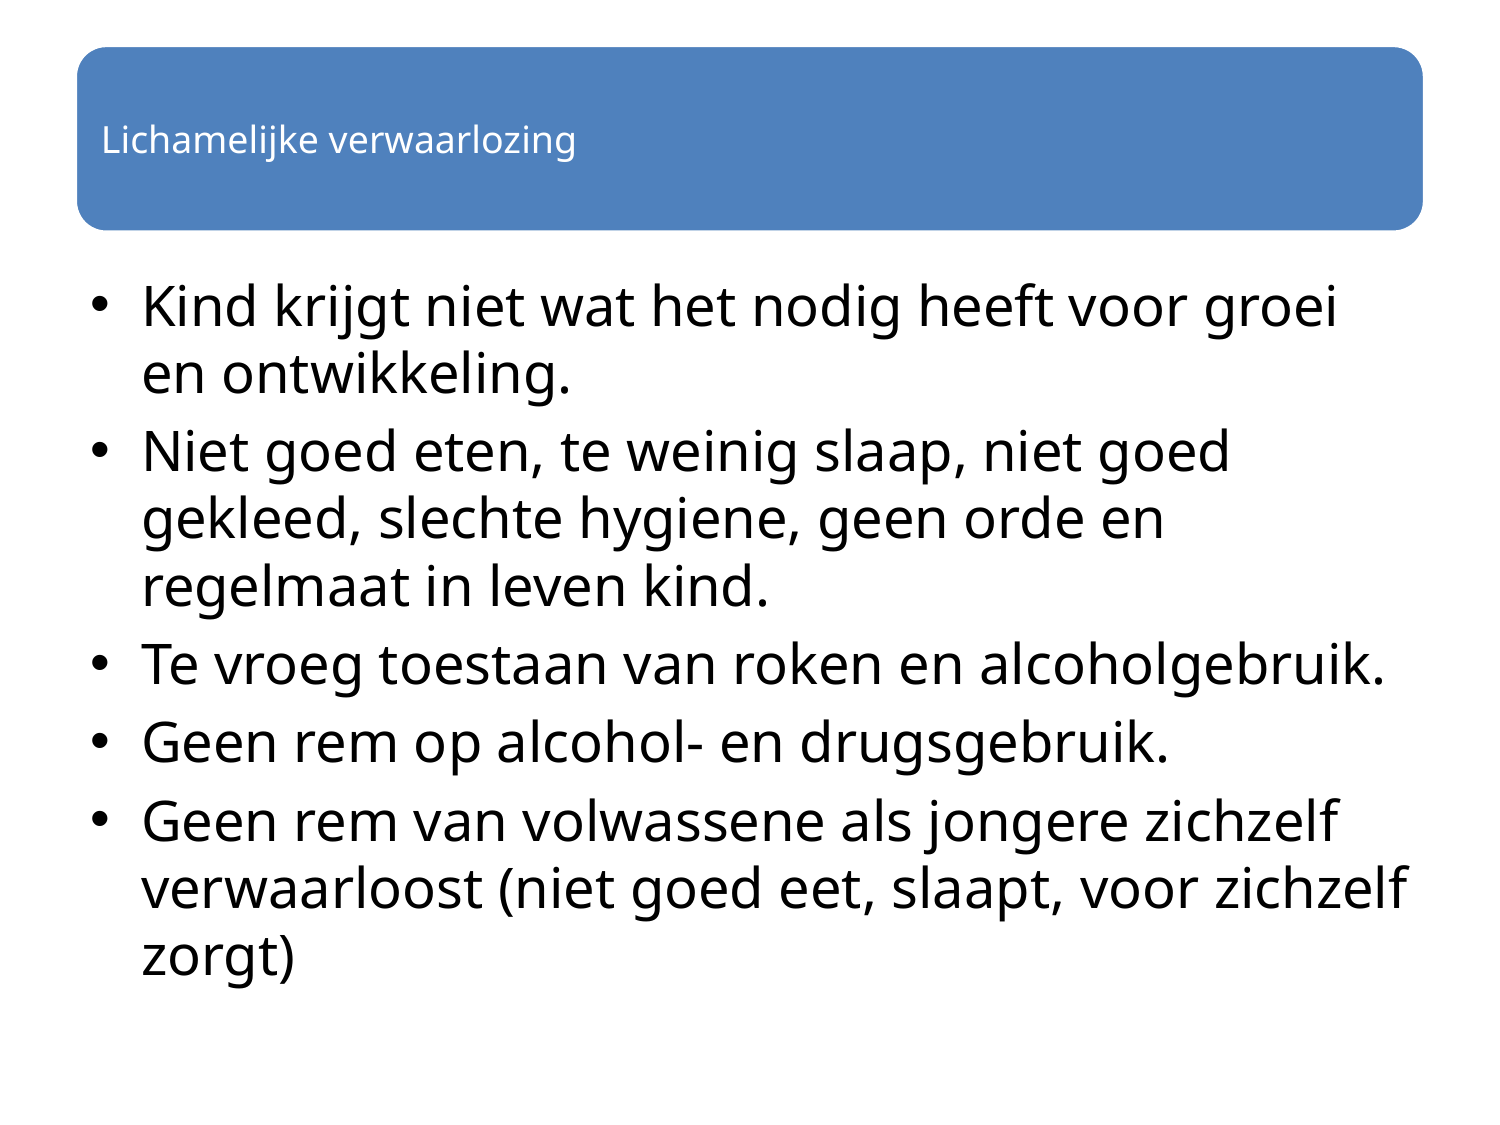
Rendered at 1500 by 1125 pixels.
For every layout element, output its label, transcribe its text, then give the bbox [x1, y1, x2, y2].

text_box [74, 44, 1426, 233]
list Kind krijgt niet wat het nodig heeft voor groei en ontwikkeling. Niet goed eten, te weinig slaap, niet goed gekleed, slechte hygiene, geen orde en regelmaat in leven kind. Te vroeg toestaan van roken en alcoholgebruik. Geen rem op alcohol- en drugsgebruik. Geen rem van volwassene als jongere zichzelf verwaarloost (niet goed eet, slaapt, voor zichzelf zorgt) [75, 262, 1425, 1005]
